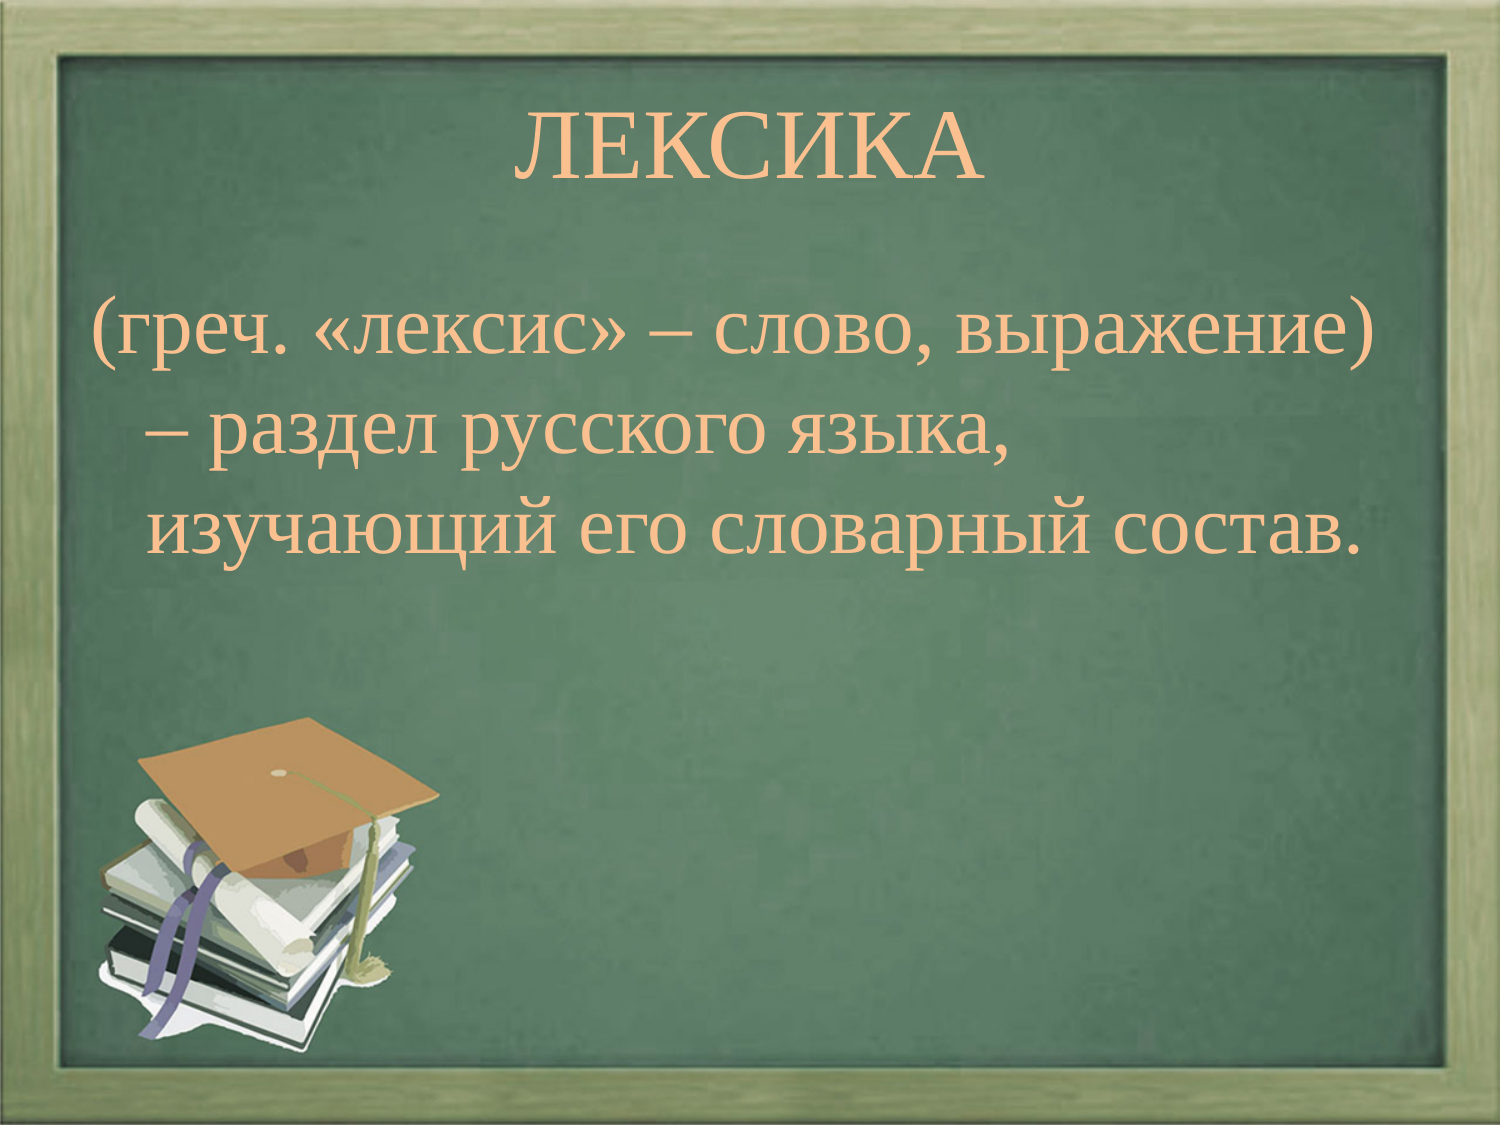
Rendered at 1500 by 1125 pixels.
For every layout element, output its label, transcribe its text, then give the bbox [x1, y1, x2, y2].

list (греч. «лексис» – слово, выражение) – раздел русского языка, изучающий его словарный состав. [74, 262, 1426, 1006]
title ЛЕКСИКА [74, 44, 1426, 233]
picture [0, 0, 1500, 1125]
